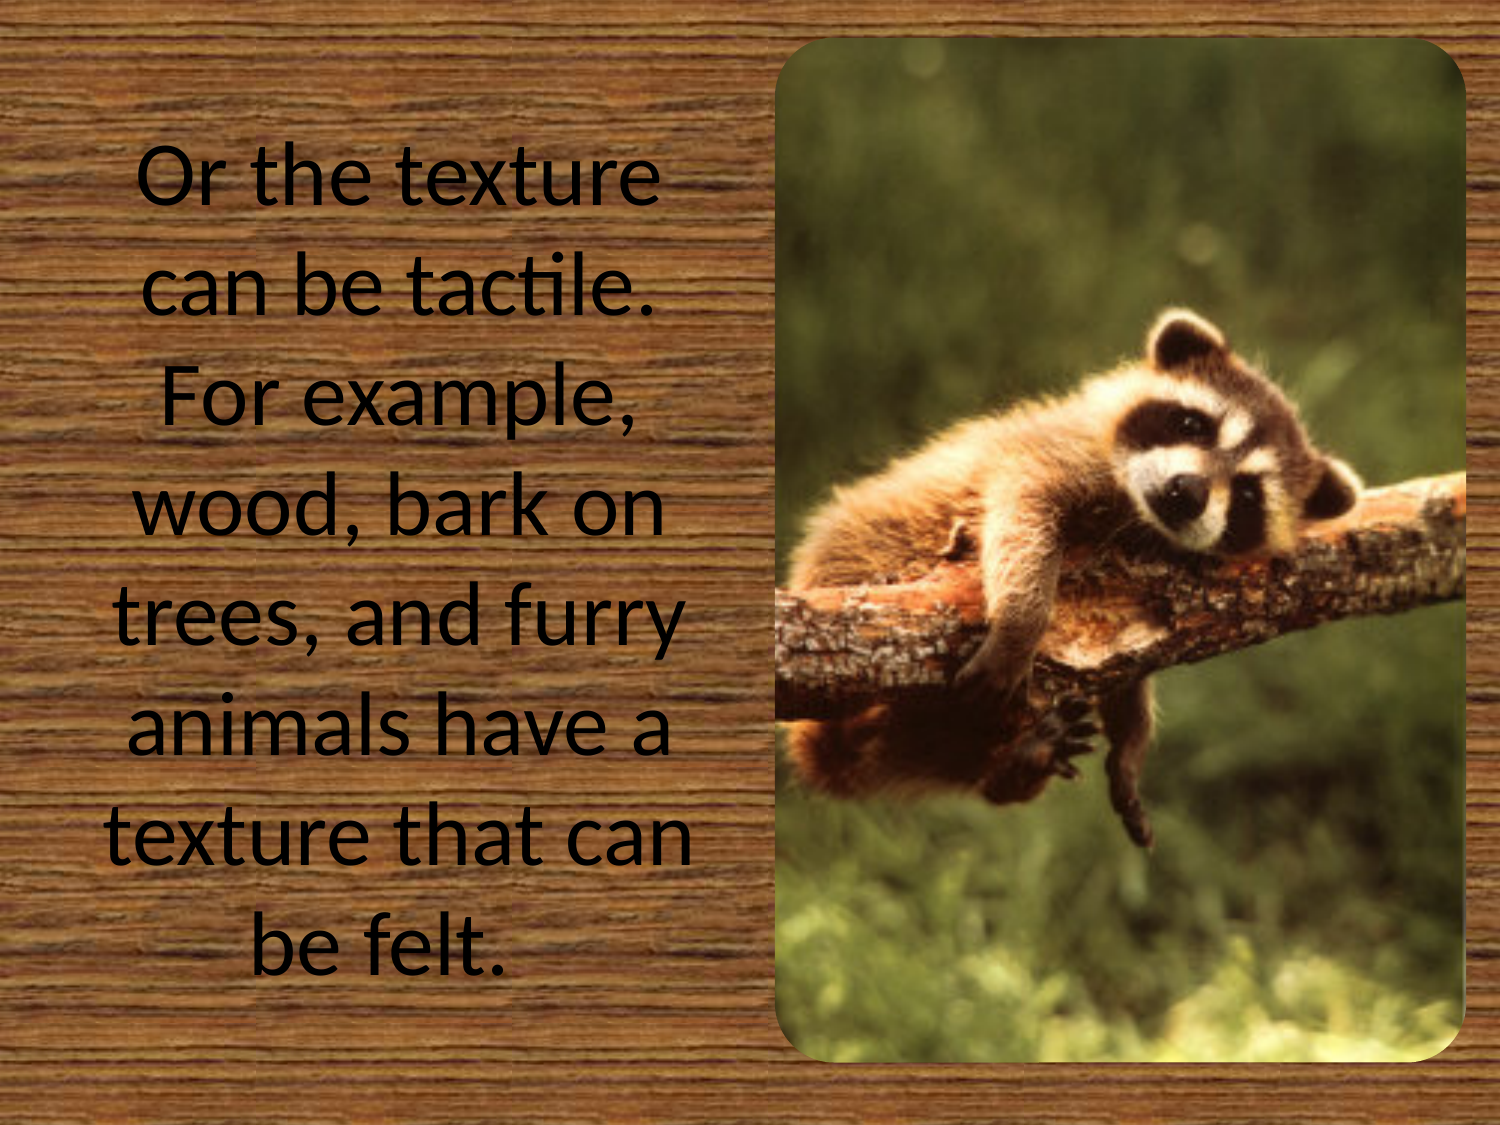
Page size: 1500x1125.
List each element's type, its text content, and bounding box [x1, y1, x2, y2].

title Or the texture can be tactile. For example, wood, bark on trees, and furry animals have a texture that can be felt. [75, 45, 725, 1063]
picture [0, 0, 1500, 1125]
